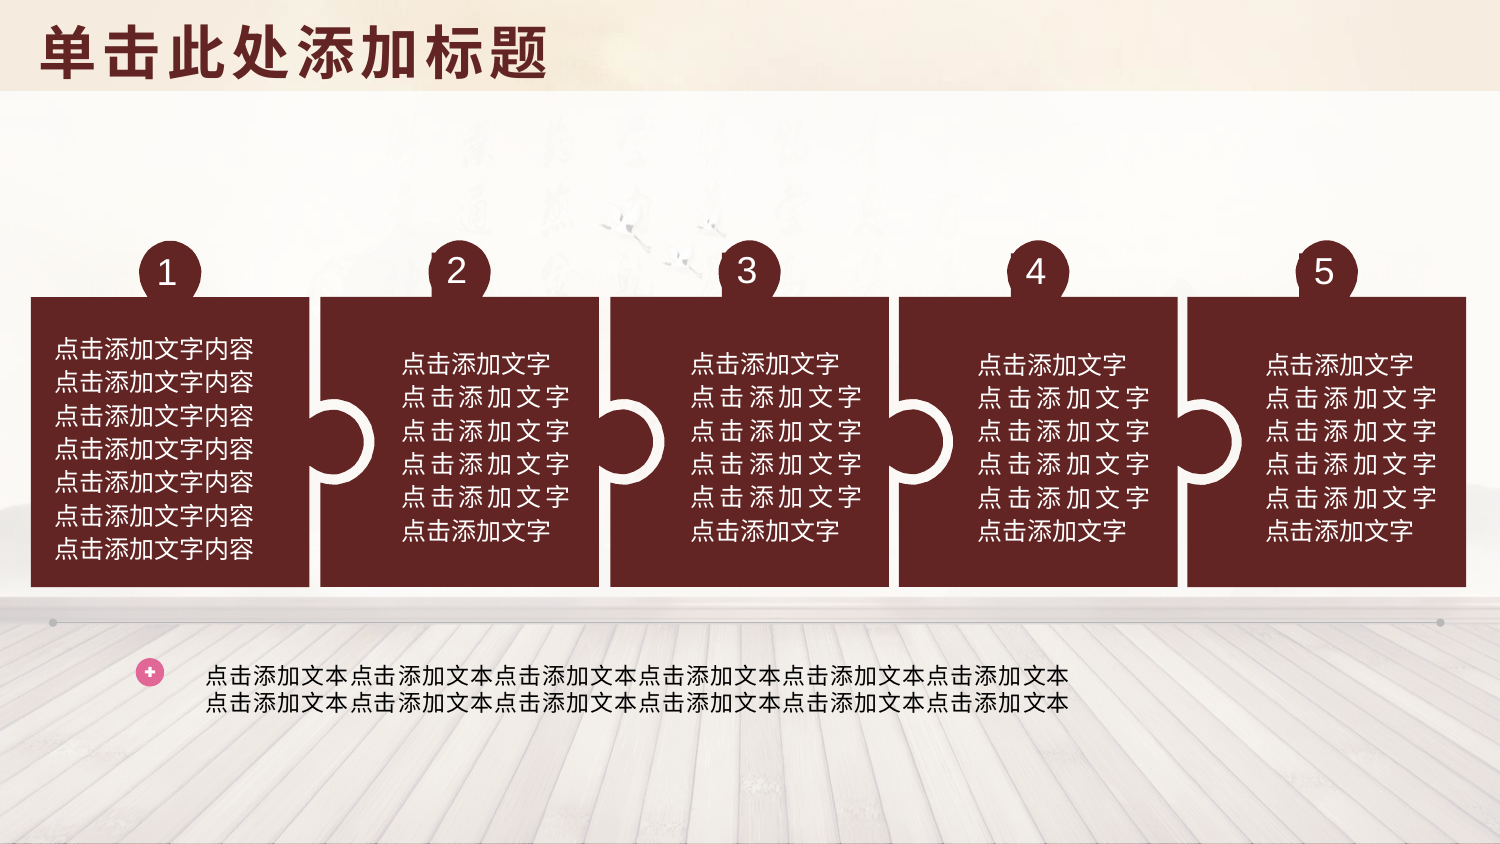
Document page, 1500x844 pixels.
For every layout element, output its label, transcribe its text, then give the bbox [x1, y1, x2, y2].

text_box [898, 240, 1185, 588]
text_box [135, 657, 165, 687]
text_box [1187, 240, 1467, 588]
text_box 单击此处添加标题 [23, 8, 564, 94]
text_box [320, 240, 608, 588]
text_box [610, 240, 896, 588]
text_box 点击添加文本点击添加文本点击添加文本点击添加文本点击添加文本点击添加文本 点击添加文本点击添加文本点击添加文本点击添加文本点击添加文本点击添加文本 [197, 657, 1365, 721]
picture [0, 0, 1500, 91]
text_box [30, 240, 317, 588]
